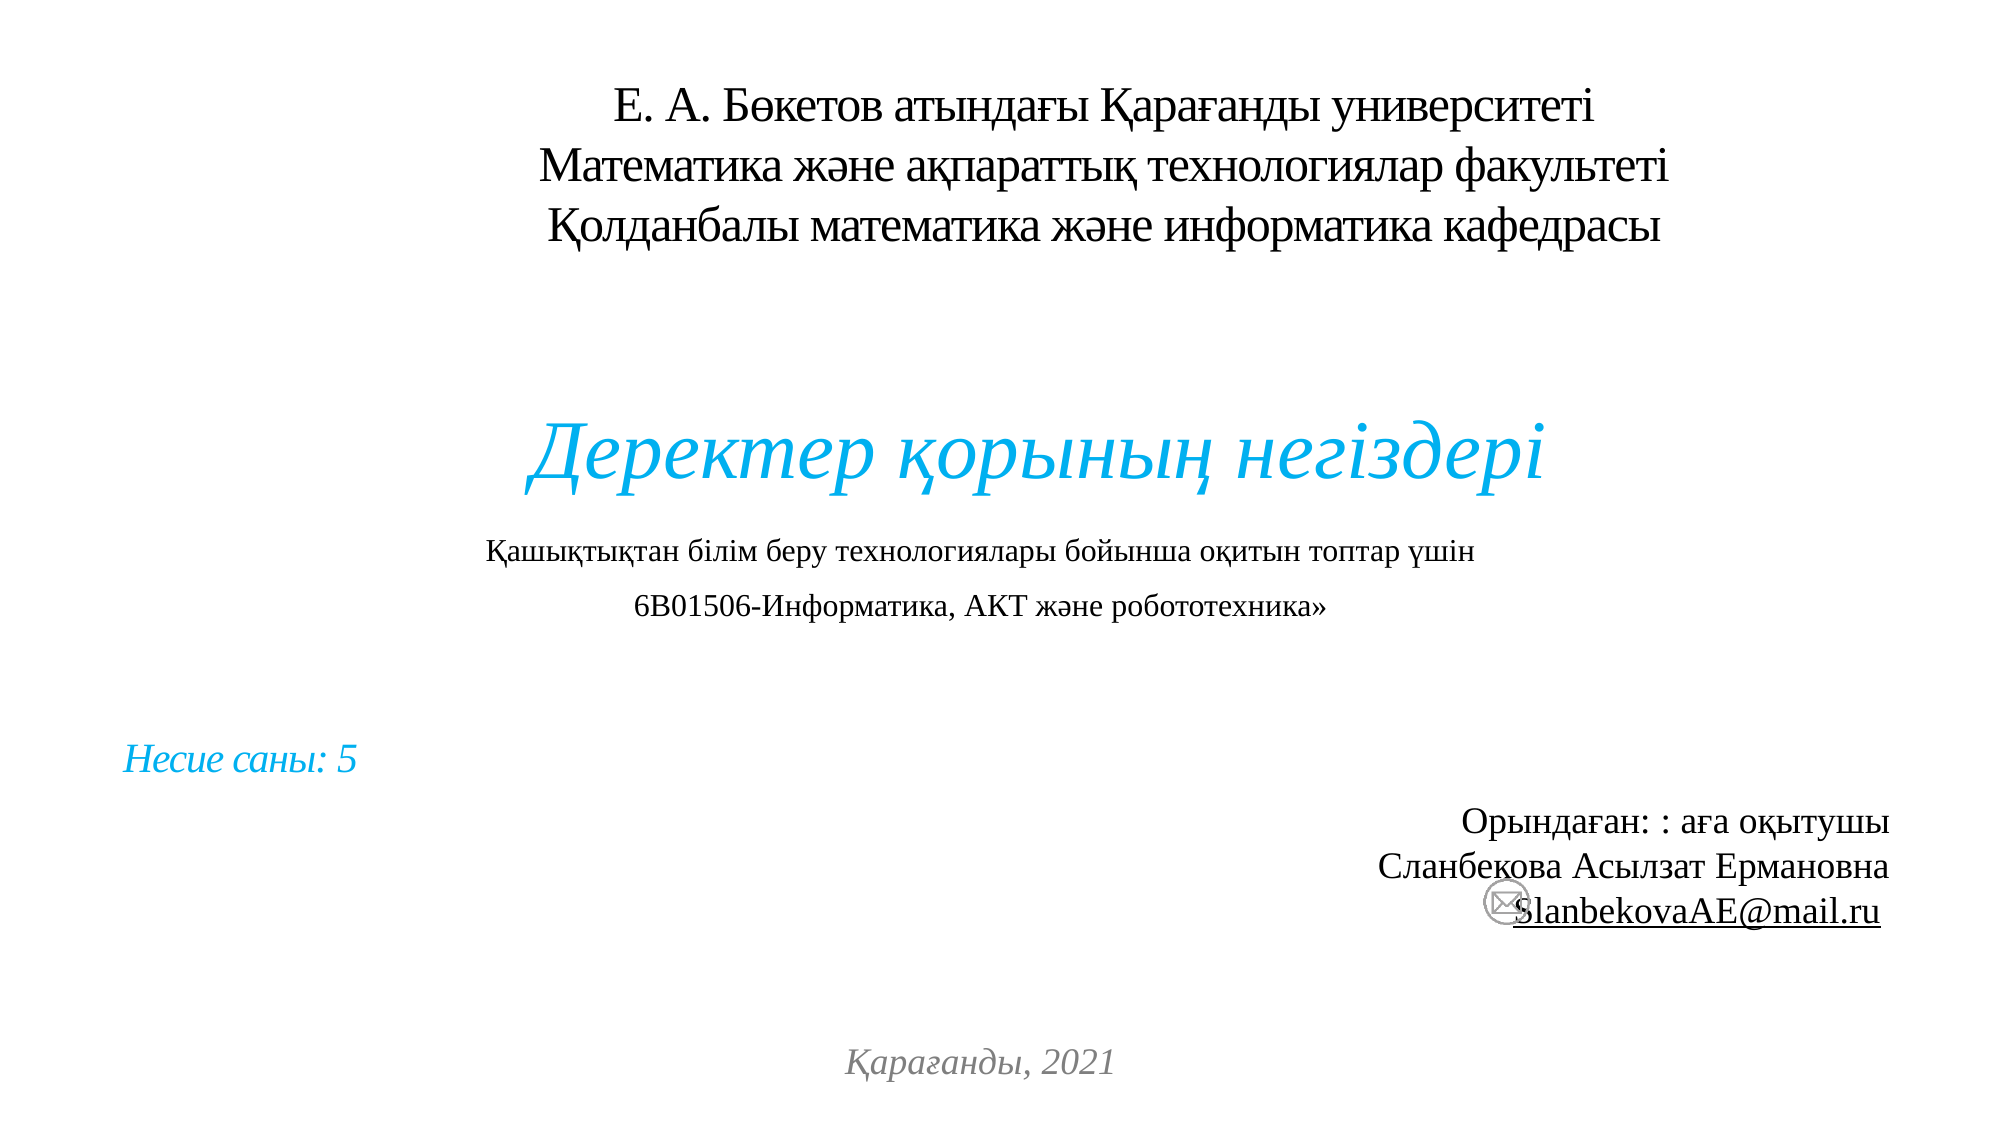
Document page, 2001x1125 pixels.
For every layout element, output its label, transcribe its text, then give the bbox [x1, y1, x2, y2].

text_box Несие саны: 5 [108, 723, 585, 789]
title Деректер қорының негіздері [253, 385, 1825, 504]
text_box Қарағанды, 2021 [830, 1029, 1132, 1090]
text_box Е. А. Бөкетов атындағы Қарағанды университеті Математика және ақпараттық технологиялар факультеті Қолданбалы математика және информатика кафедрасы [141, 64, 2000, 260]
subtitle Қашықтықтан білім беру технологиялары бойынша оқитын топтар үшін 6B01506-Информатика, АКТ және робототехника» [231, 526, 1732, 631]
text_box Орындаған: : аға оқытушы Сланбекова Асылзат Ермановна SlanbekovaAE@mail.ru [905, 788, 1905, 939]
picture [1483, 878, 1530, 925]
